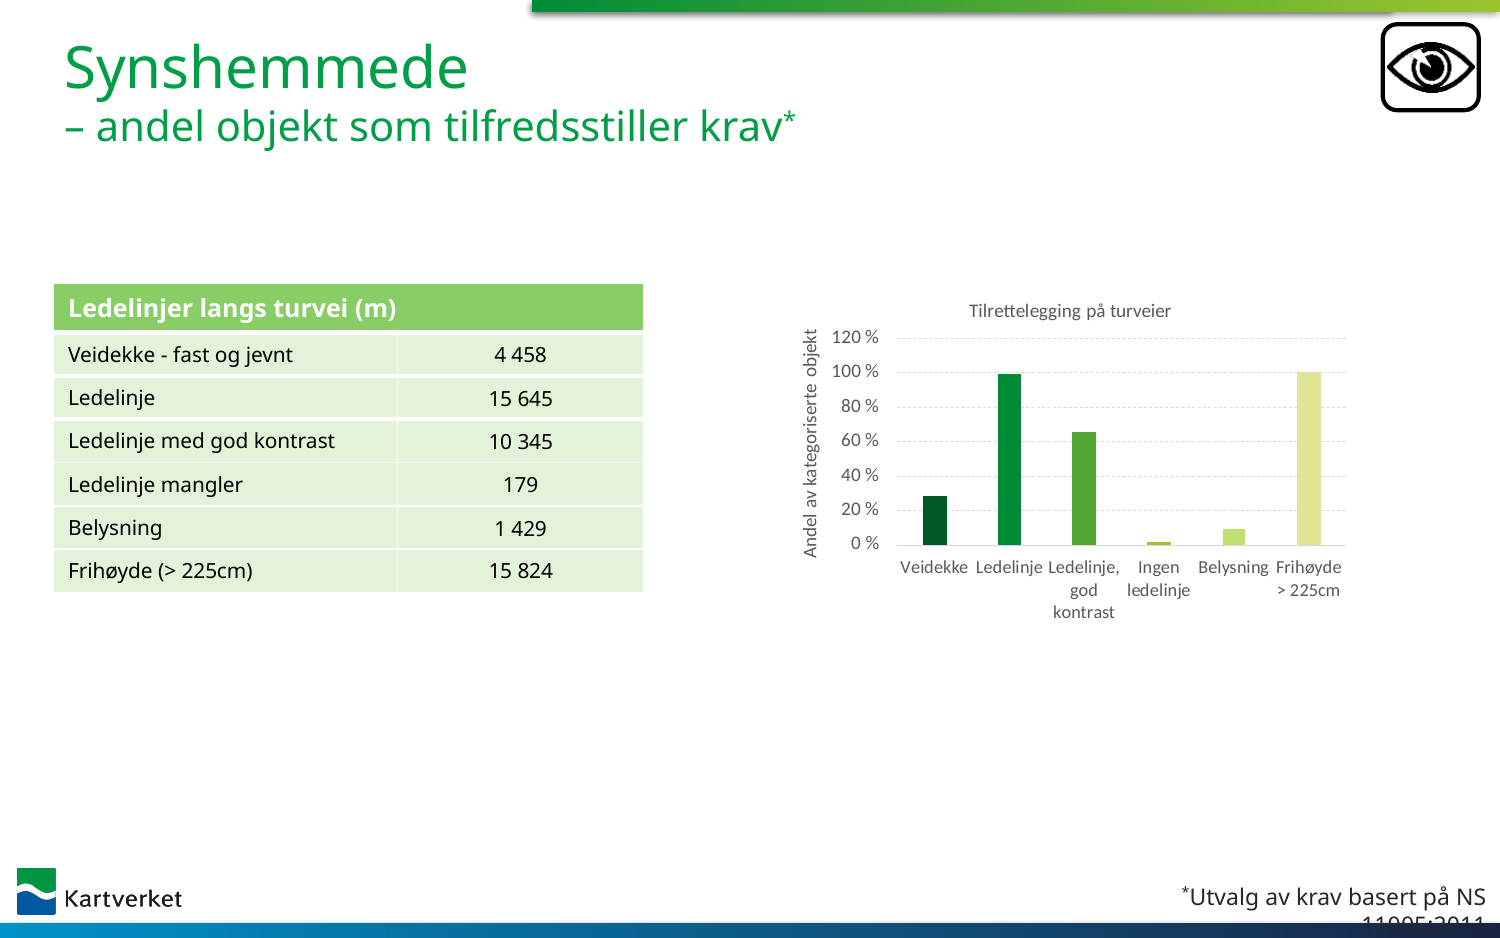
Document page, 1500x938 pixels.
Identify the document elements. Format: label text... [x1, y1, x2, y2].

table_cell 15 824 [398, 550, 643, 592]
table_cell 10 345 [398, 421, 643, 462]
table_cell Ledelinje med god kontrast [54, 421, 397, 462]
table_header Ledelinjer langs turvei (m) [54, 284, 643, 330]
table_cell 15 645 [398, 378, 643, 417]
table_cell Veidekke - fast og jevnt [54, 335, 397, 374]
table_cell 4 458 [398, 335, 643, 374]
table_cell 179 [398, 463, 643, 505]
picture [791, 291, 1349, 630]
table_cell Belysning [54, 507, 397, 548]
table_cell Ledelinje mangler [54, 463, 397, 505]
table_cell 1 429 [398, 507, 643, 548]
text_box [1382, 24, 1480, 111]
text_box Synshemmede – andel objekt som tilfredsstiller krav* [49, 24, 1431, 158]
table_cell Ledelinje [54, 378, 397, 417]
table_cell Frihøyde (> 225cm) [54, 550, 397, 592]
text_box *Utvalg av krav basert på NS 11005:2011 [1068, 873, 1500, 938]
